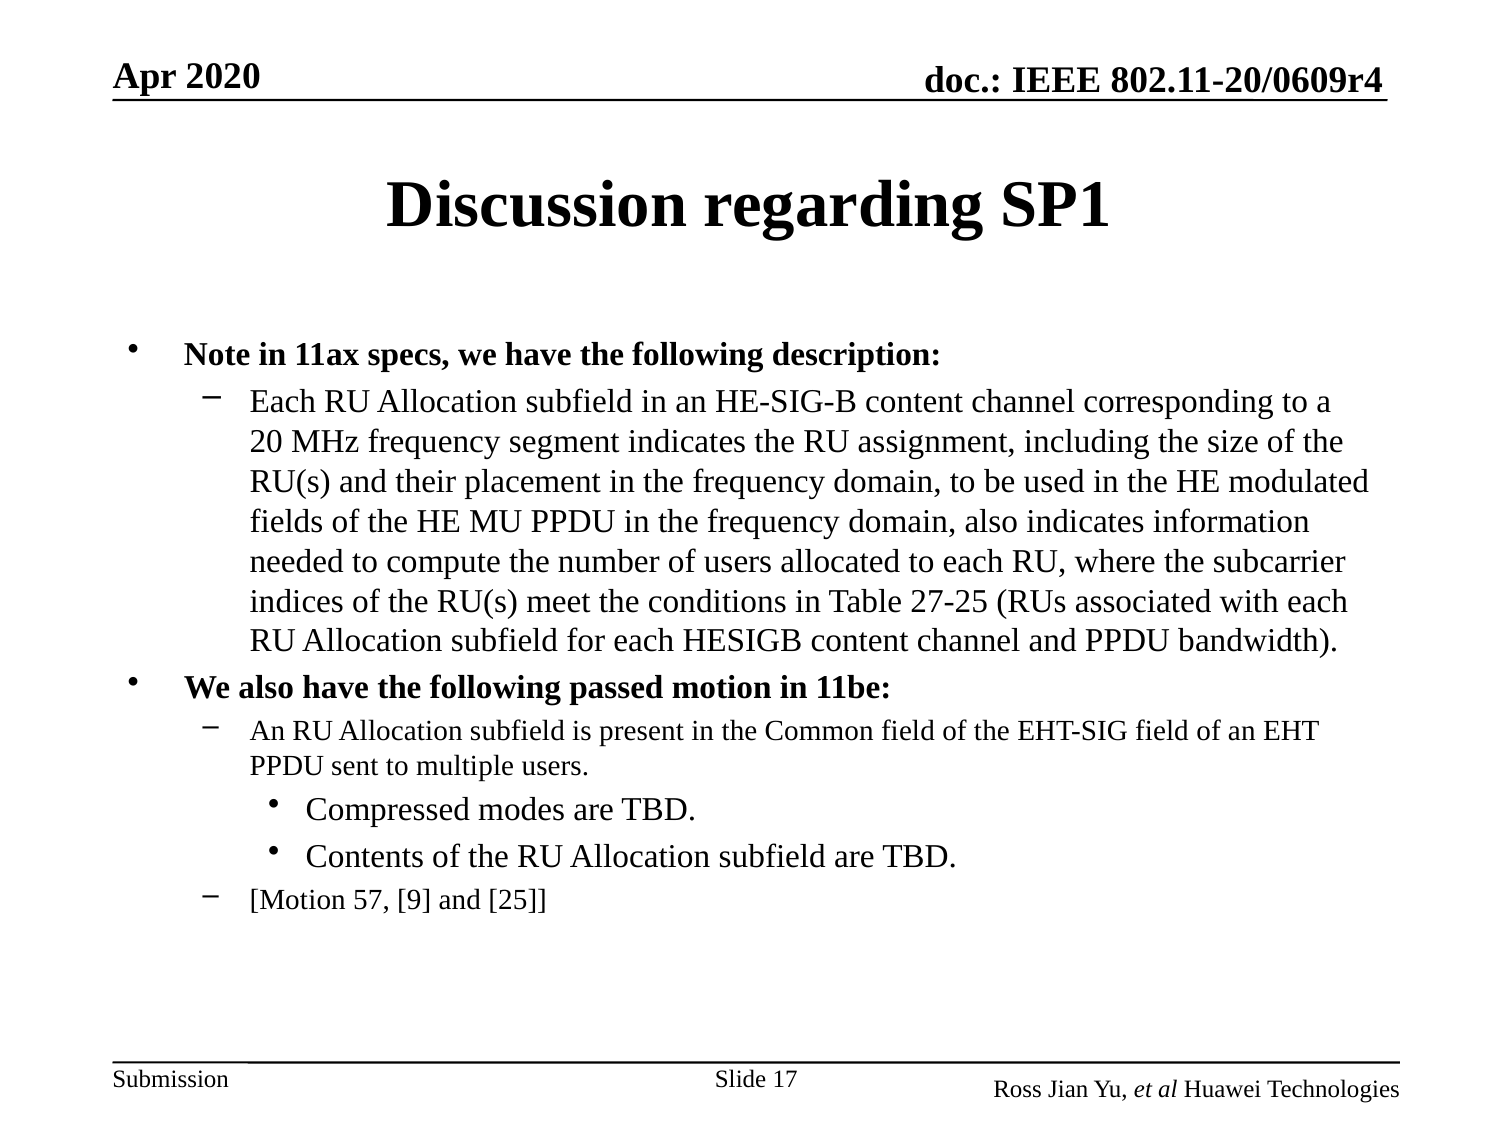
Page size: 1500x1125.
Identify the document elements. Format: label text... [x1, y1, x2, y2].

title Discussion regarding SP1 [112, 112, 1388, 288]
slide_number Slide 17 [712, 1061, 800, 1093]
list Note in 11ax specs, we have the following description: Each RU Allocation subfield in an HE-SIG-B content channel corresponding to a 20 MHz frequency segment indicates the RU assignment, including the size of the RU(s) and their placement in the frequency domain, to be used in the HE modulated fields of the HE MU PPDU in the frequency domain, also indicates information needed to compute the number of users allocated to each RU, where the subcarrier indices of the RU(s) meet the conditions in Table 27-25 (RUs associated with each RU Allocation subfield for each HESIGB content channel and PPDU bandwidth). We also have the following passed motion in 11be: An RU Allocation subfield is present in the Common field of the EHT-SIG field of an EHT PPDU sent to multiple users. Compressed modes are TBD. Contents of the RU Allocation subfield are TBD. [Motion 57, [9] and [25]] [112, 324, 1388, 1001]
